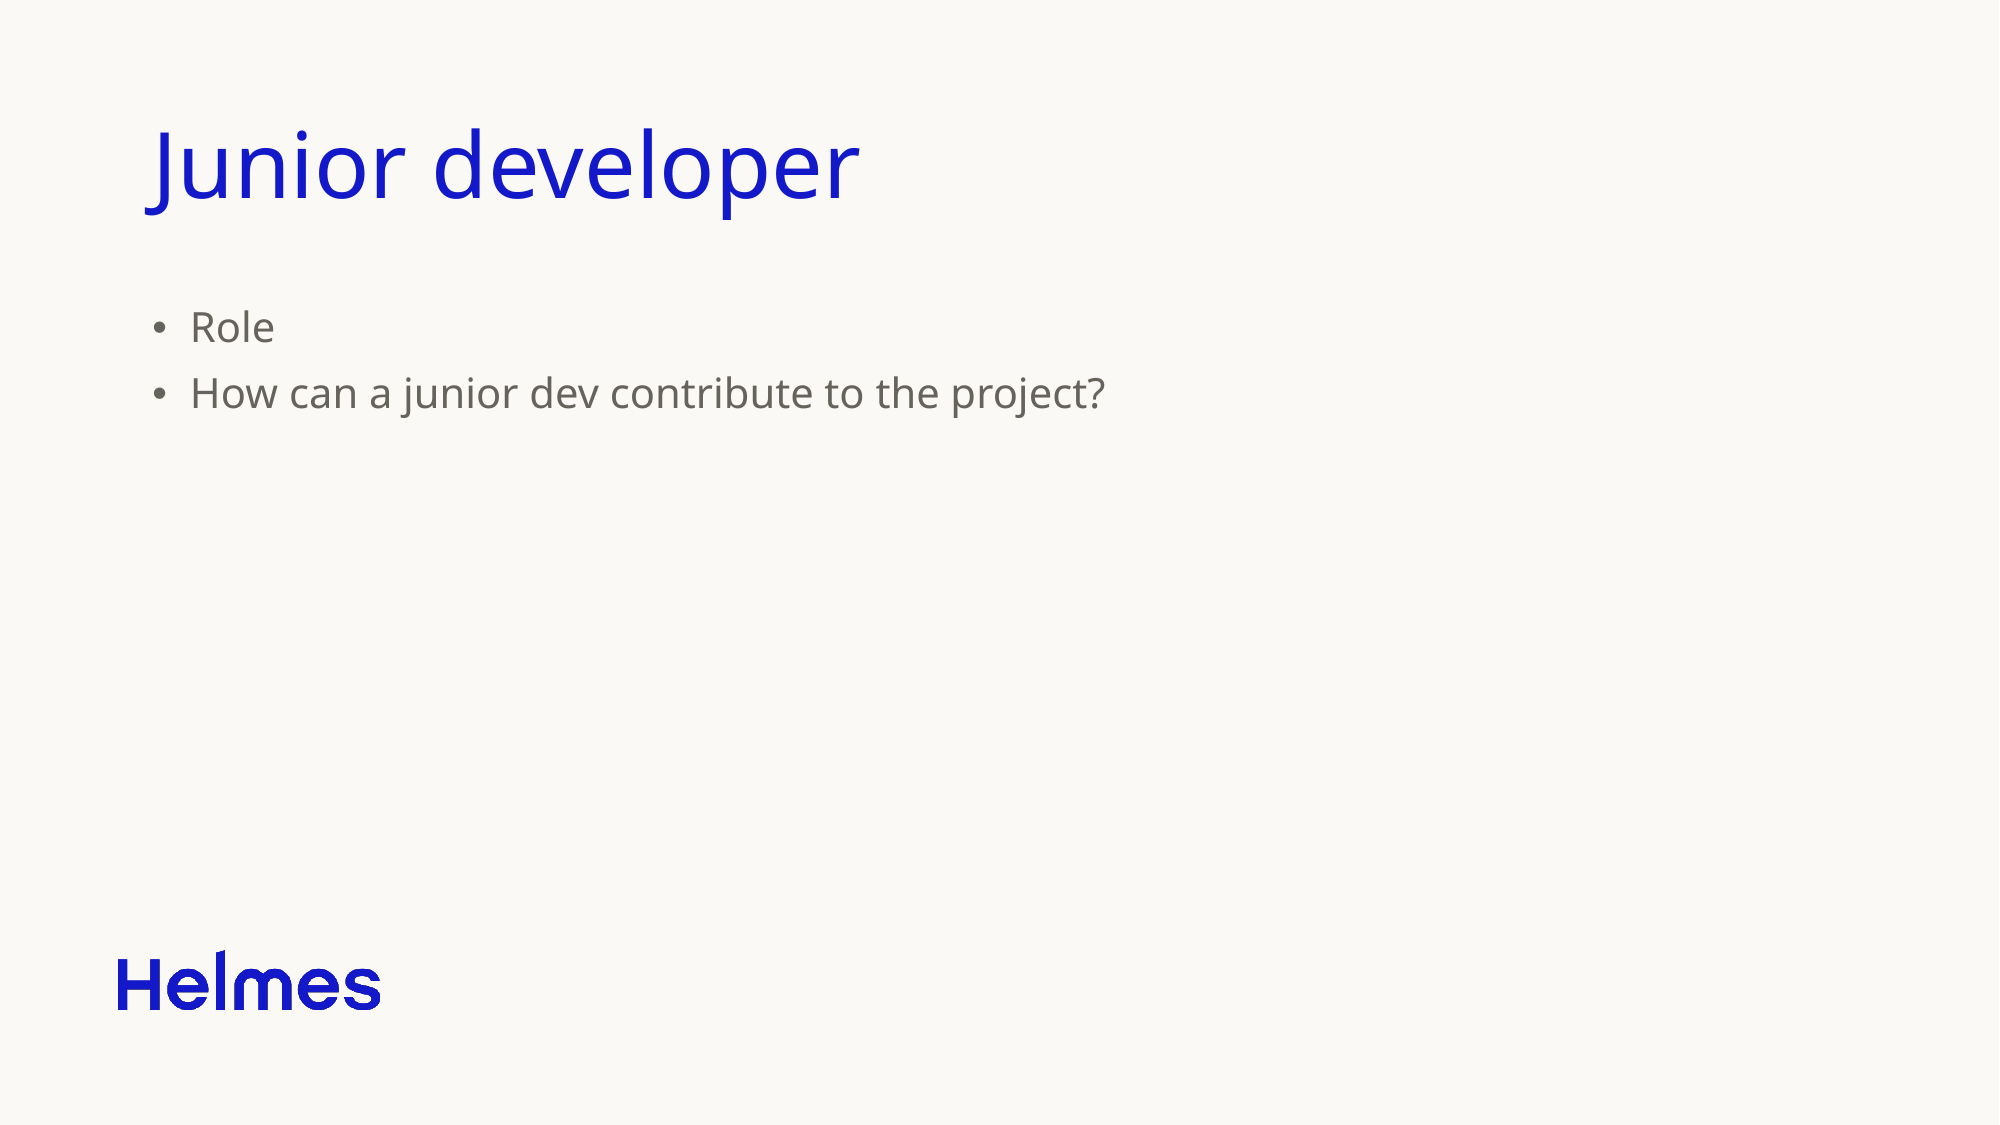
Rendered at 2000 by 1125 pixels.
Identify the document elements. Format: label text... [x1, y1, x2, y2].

picture [118, 950, 380, 1010]
list Role How can a junior dev contribute to the project? [137, 299, 1862, 1014]
title Junior developer [137, 59, 1862, 278]
